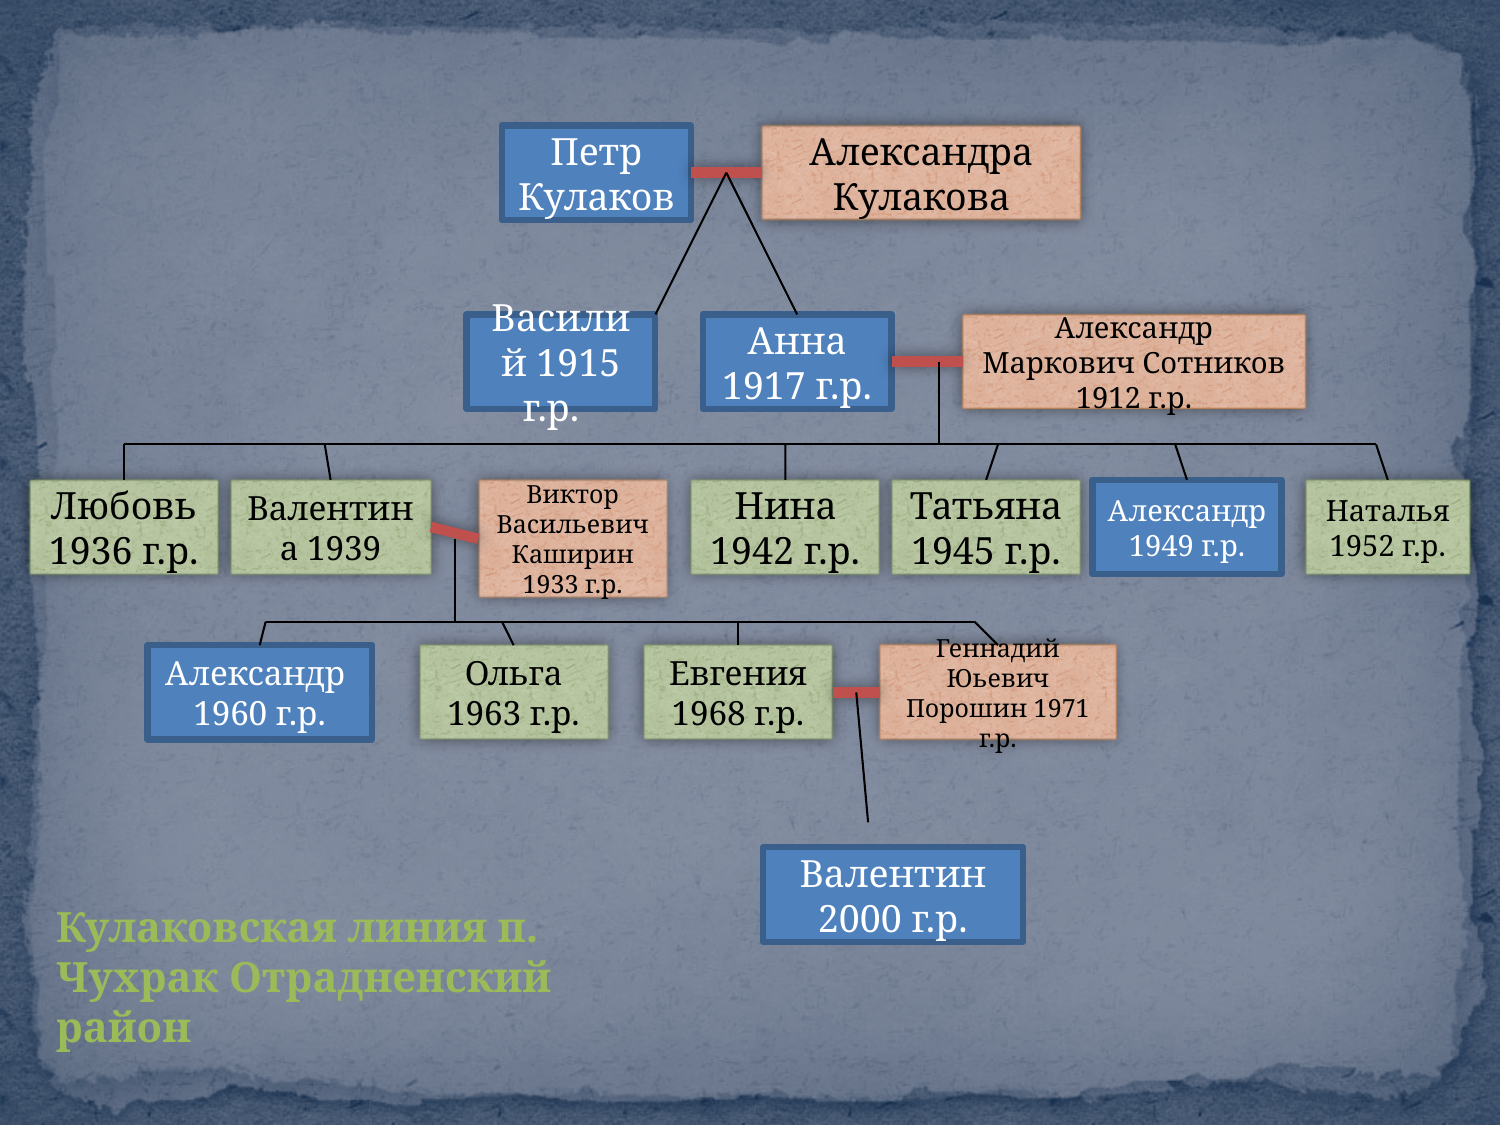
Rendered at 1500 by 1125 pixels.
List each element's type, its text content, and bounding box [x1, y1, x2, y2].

text_box Кулаковская линия п. Чухрак Отрадненский район [41, 893, 680, 1059]
text_box Александр 1960 г.р. [144, 642, 375, 743]
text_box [1378, 447, 1385, 478]
text_box Валентин 2000 г.р. [760, 844, 1026, 945]
text_box Петр Кулаков [499, 122, 694, 223]
text_box Александр 1949 г.р. [1089, 477, 1285, 577]
text_box Наталья 1952 г.р. [1308, 482, 1468, 573]
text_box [504, 624, 511, 643]
text_box Татьяна 1945 г.р. [894, 482, 1079, 573]
text_box Нина 1942 г.р. [693, 482, 878, 573]
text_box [1178, 447, 1185, 478]
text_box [977, 624, 996, 643]
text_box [859, 695, 866, 820]
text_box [433, 529, 477, 536]
text_box Геннадий Юьевич Порошин 1971 г.р. [882, 647, 1115, 737]
text_box Ольга 1963 г.р. [422, 647, 607, 737]
text_box Валентина 1939 [233, 482, 430, 573]
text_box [658, 174, 725, 313]
text_box Василий 1915 г.р. [463, 311, 658, 412]
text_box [989, 447, 996, 478]
text_box Евгения 1968 г.р. [646, 647, 831, 737]
text_box Анна 1917 г.р. [700, 311, 895, 412]
text_box Александр Маркович Сотников 1912 г.р. [964, 316, 1304, 407]
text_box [736, 174, 796, 313]
text_box Виктор Васильевич Каширин 1933 г.р. [481, 482, 665, 595]
text_box Александра Кулакова [764, 128, 1079, 218]
text_box Любовь 1936 г.р. [32, 482, 217, 573]
